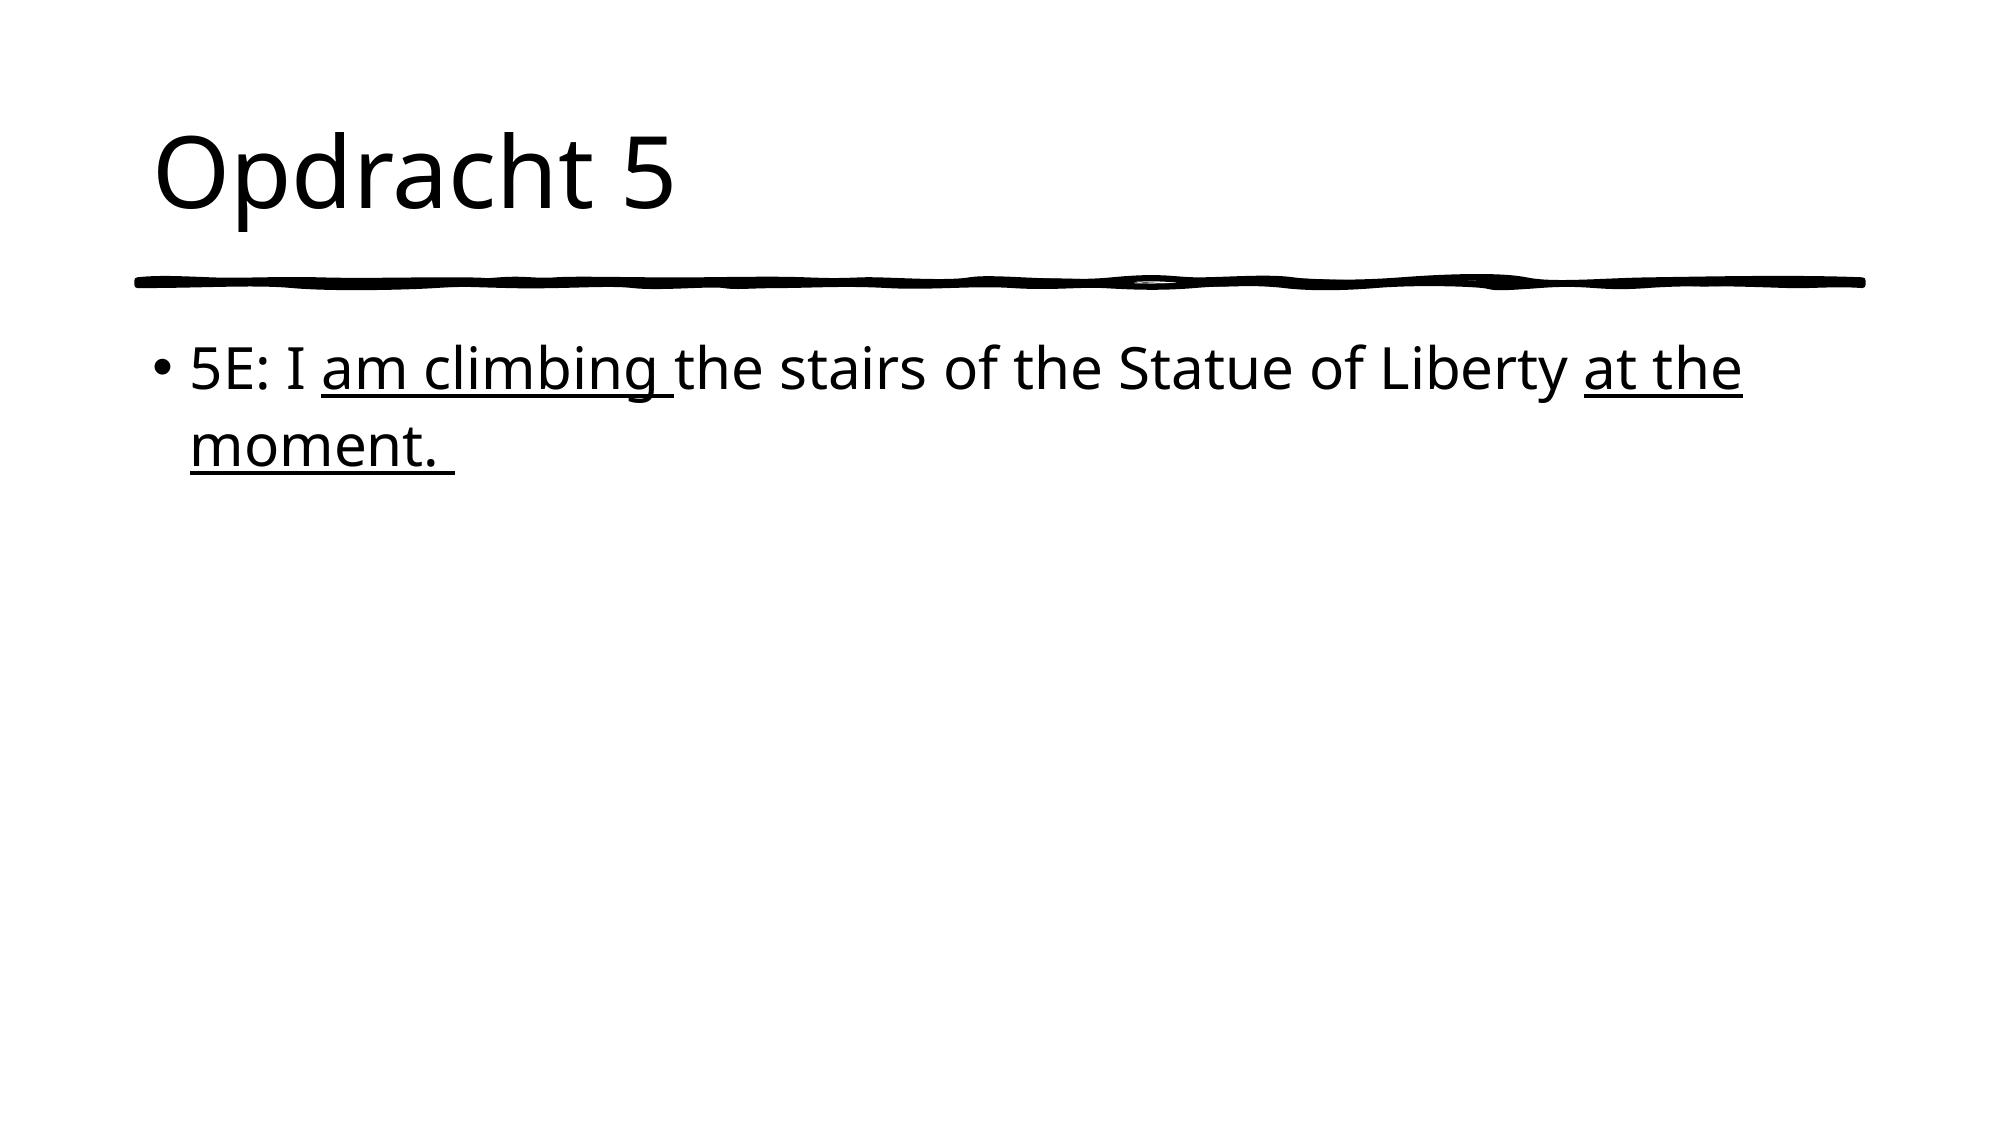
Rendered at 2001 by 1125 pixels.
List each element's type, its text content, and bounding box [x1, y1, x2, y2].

list 5E: I am climbing the stairs of the Statue of Liberty at the moment. [137, 316, 1863, 1014]
title Opdracht 5 [137, 59, 1863, 278]
